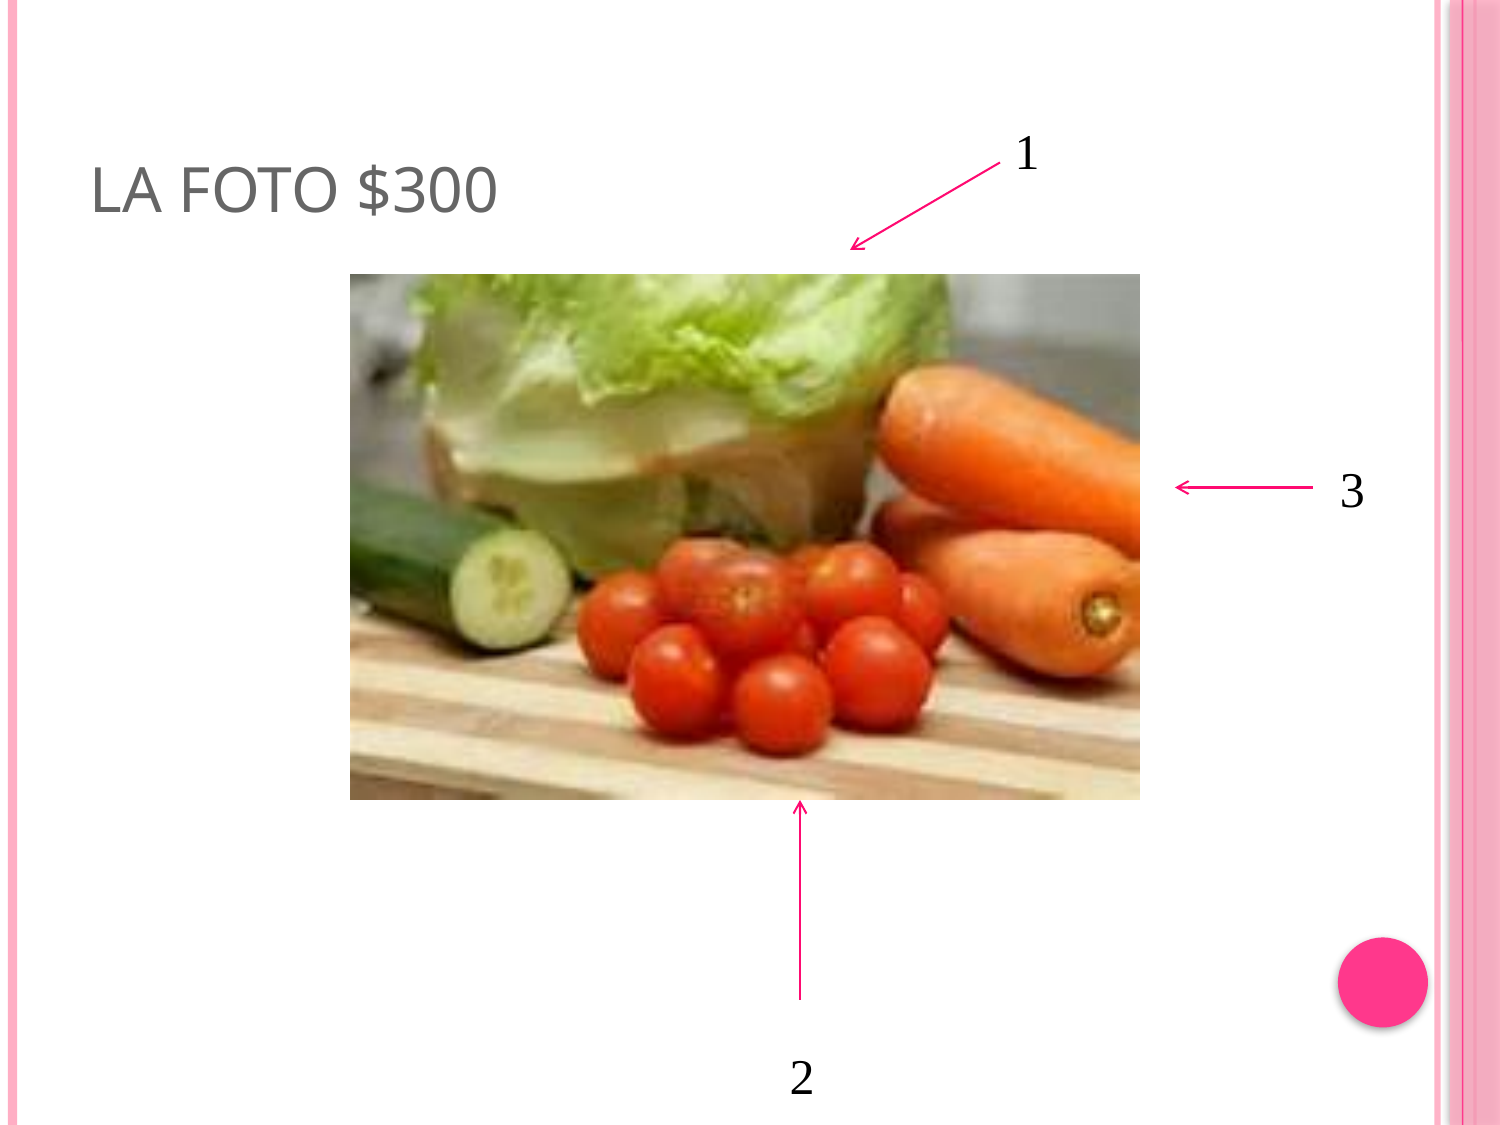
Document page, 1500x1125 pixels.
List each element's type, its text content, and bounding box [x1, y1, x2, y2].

text_box 1 [999, 112, 1088, 188]
text_box 2 [774, 1037, 850, 1113]
text_box 3 [1324, 449, 1400, 525]
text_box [849, 161, 1001, 251]
title La foto $300 [75, 45, 1300, 233]
picture [349, 274, 1140, 801]
